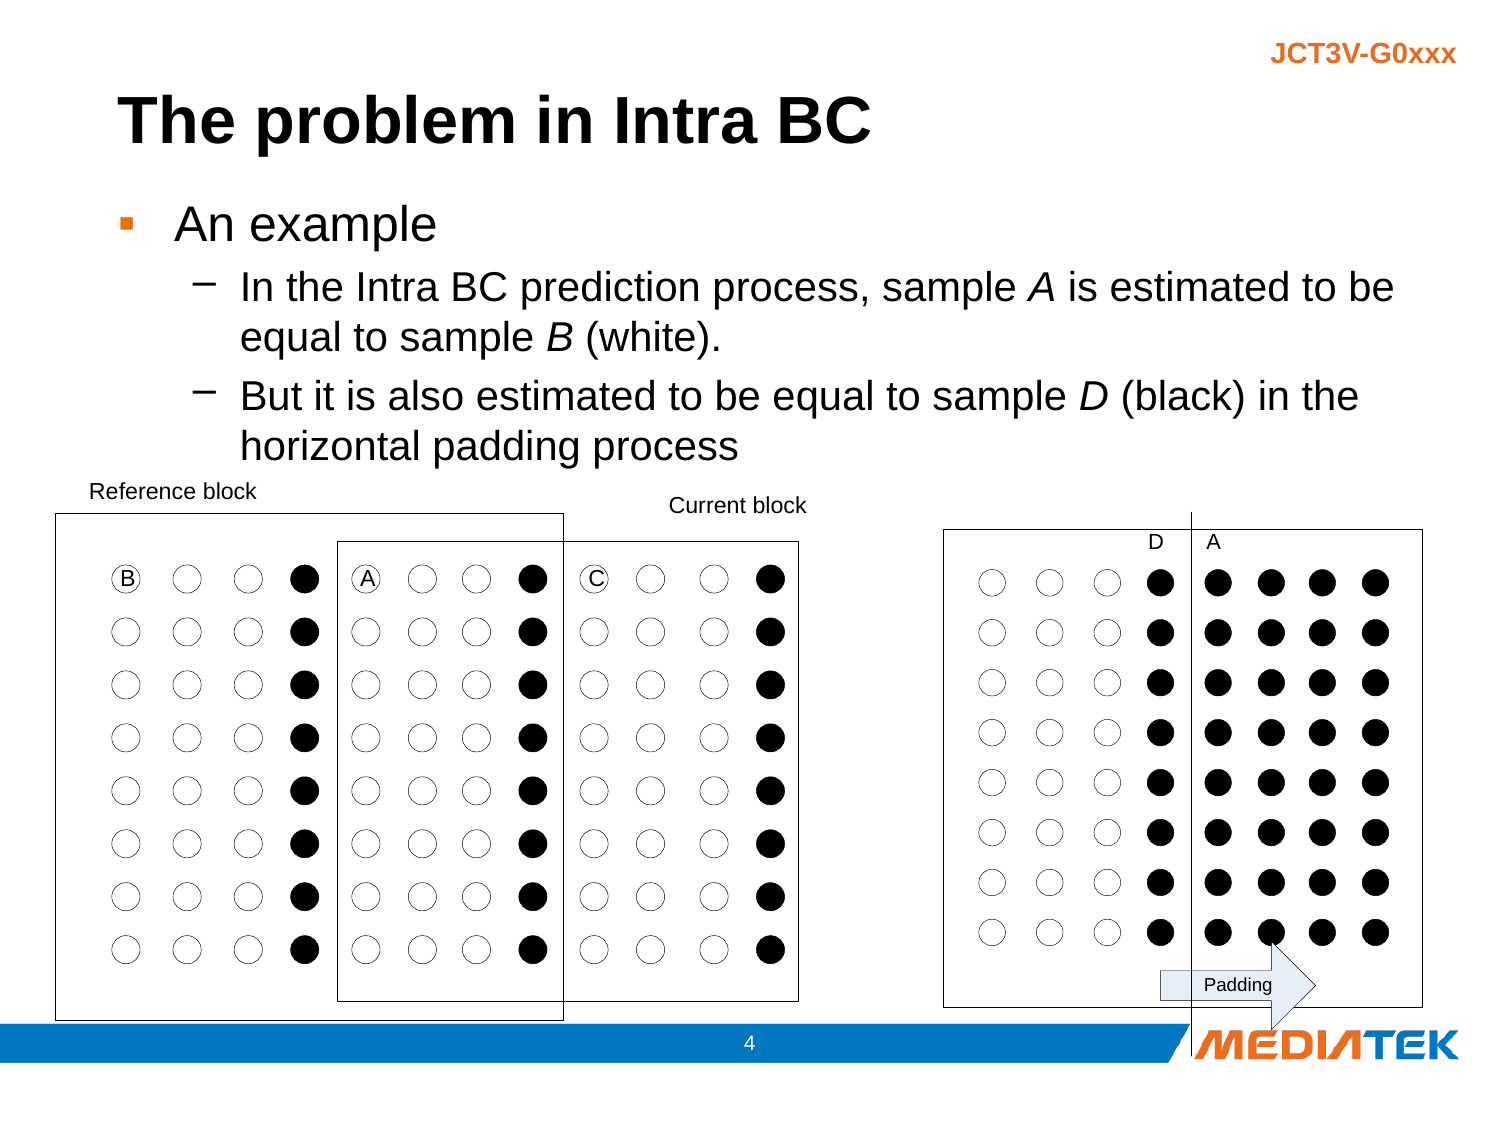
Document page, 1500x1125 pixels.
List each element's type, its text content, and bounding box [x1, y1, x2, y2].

title The problem in Intra BC [102, 62, 1426, 172]
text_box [940, 509, 1425, 1059]
list An example In the Intra BC prediction process, sample A is estimated to be equal to sample B (white). But it is also estimated to be equal to sample D (black) in the horizontal padding process [102, 184, 1425, 998]
picture [0, 1023, 711, 1063]
slide_number 3 [711, 1031, 789, 1090]
picture [789, 1023, 1459, 1063]
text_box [52, 467, 836, 1023]
